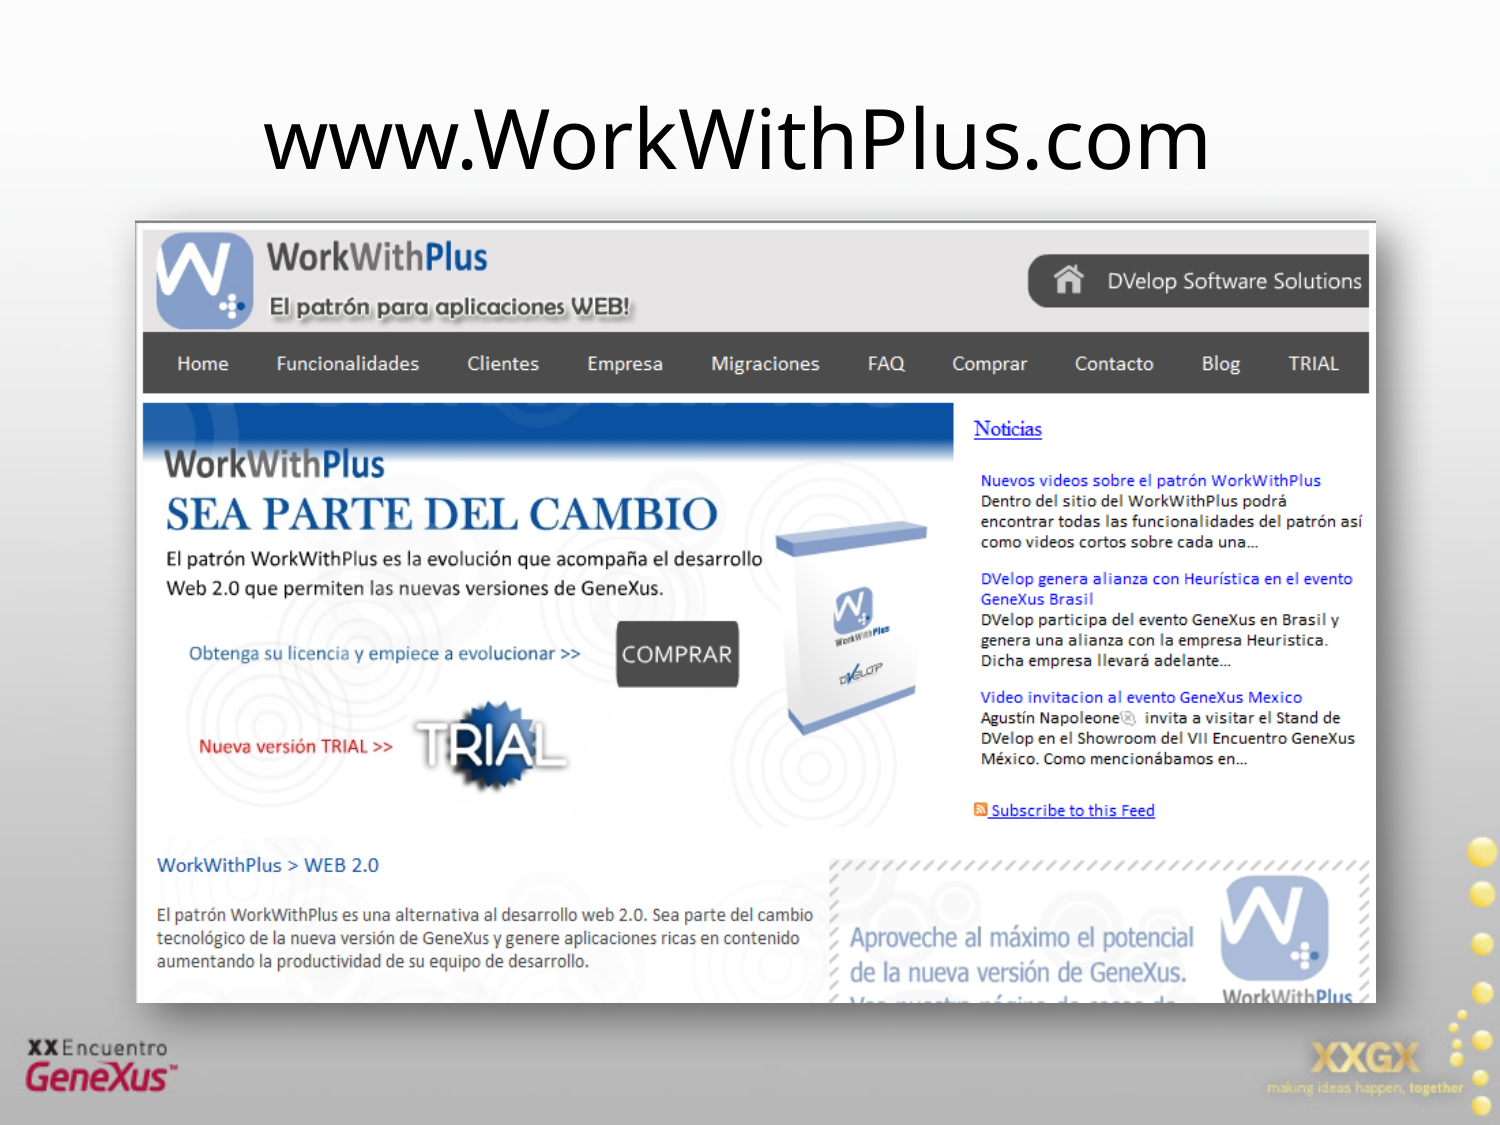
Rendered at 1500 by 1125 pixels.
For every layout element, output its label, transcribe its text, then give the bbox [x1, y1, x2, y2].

title www.WorkWithPlus.com [64, 42, 1412, 231]
picture [0, 0, 1500, 1125]
